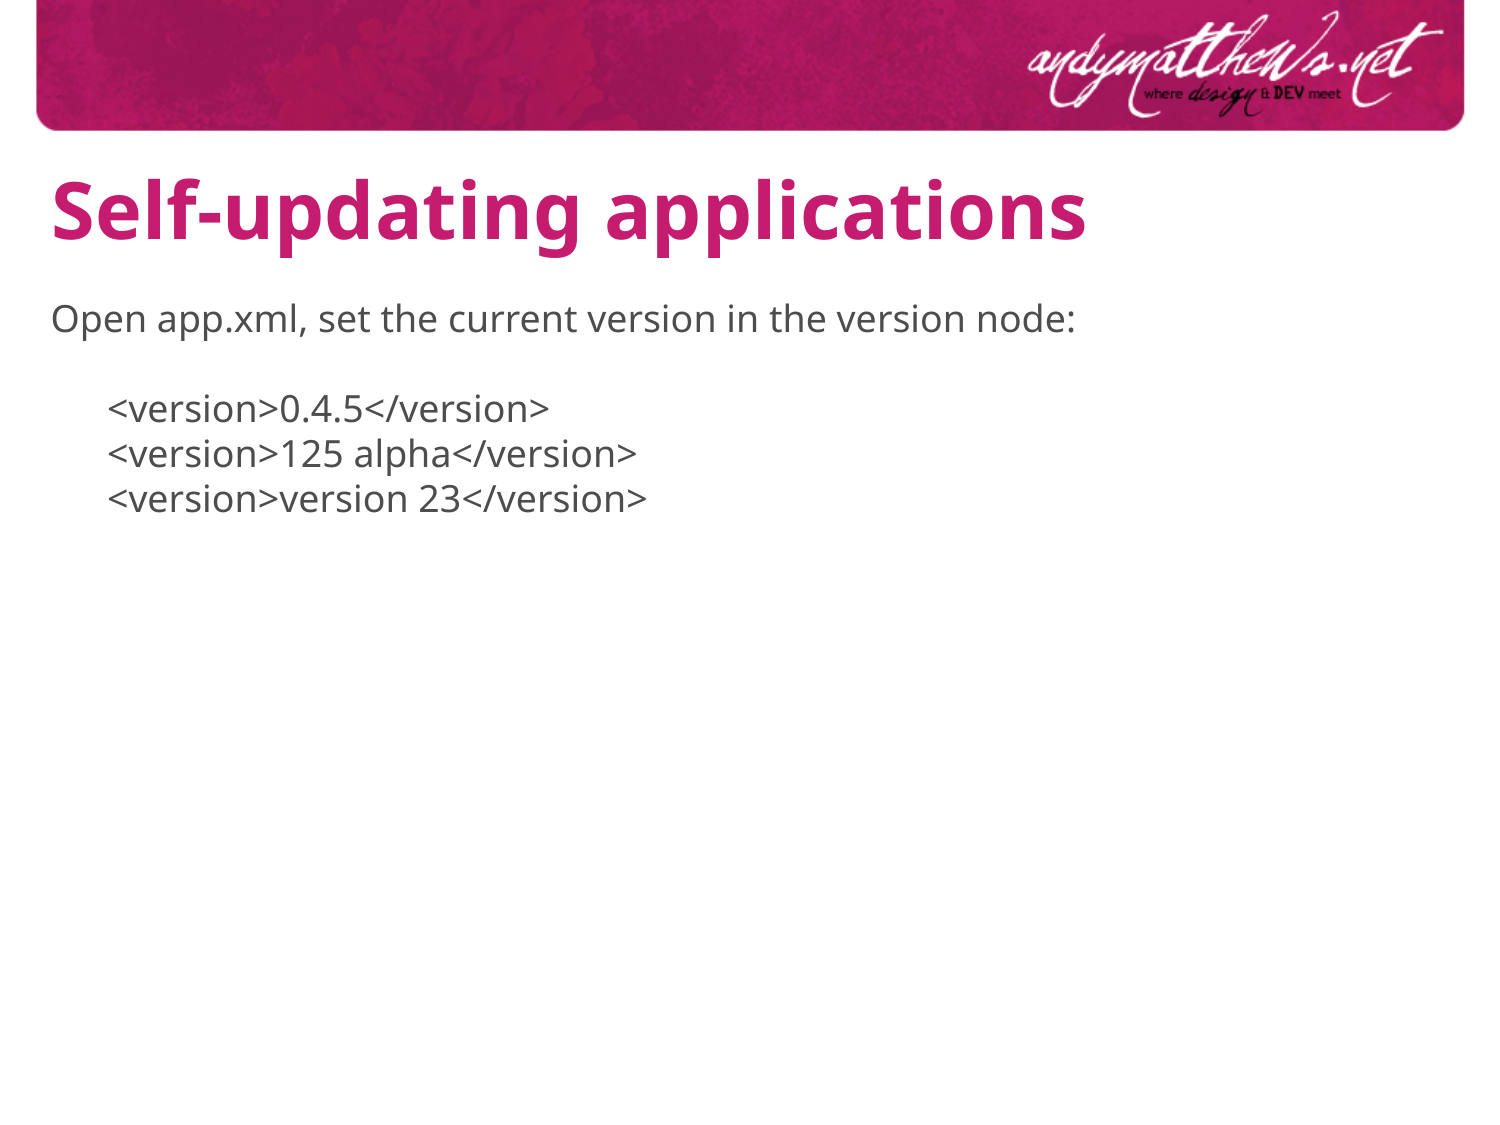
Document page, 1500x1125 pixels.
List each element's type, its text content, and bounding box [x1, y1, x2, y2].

picture [0, 0, 1500, 1125]
text_box Open app.xml, set the current version in the version node: <version>0.4.5</version> <version>125 alpha</version> <version>version 23</version> [35, 287, 1465, 1088]
title Self-updating applications [36, 149, 1465, 267]
